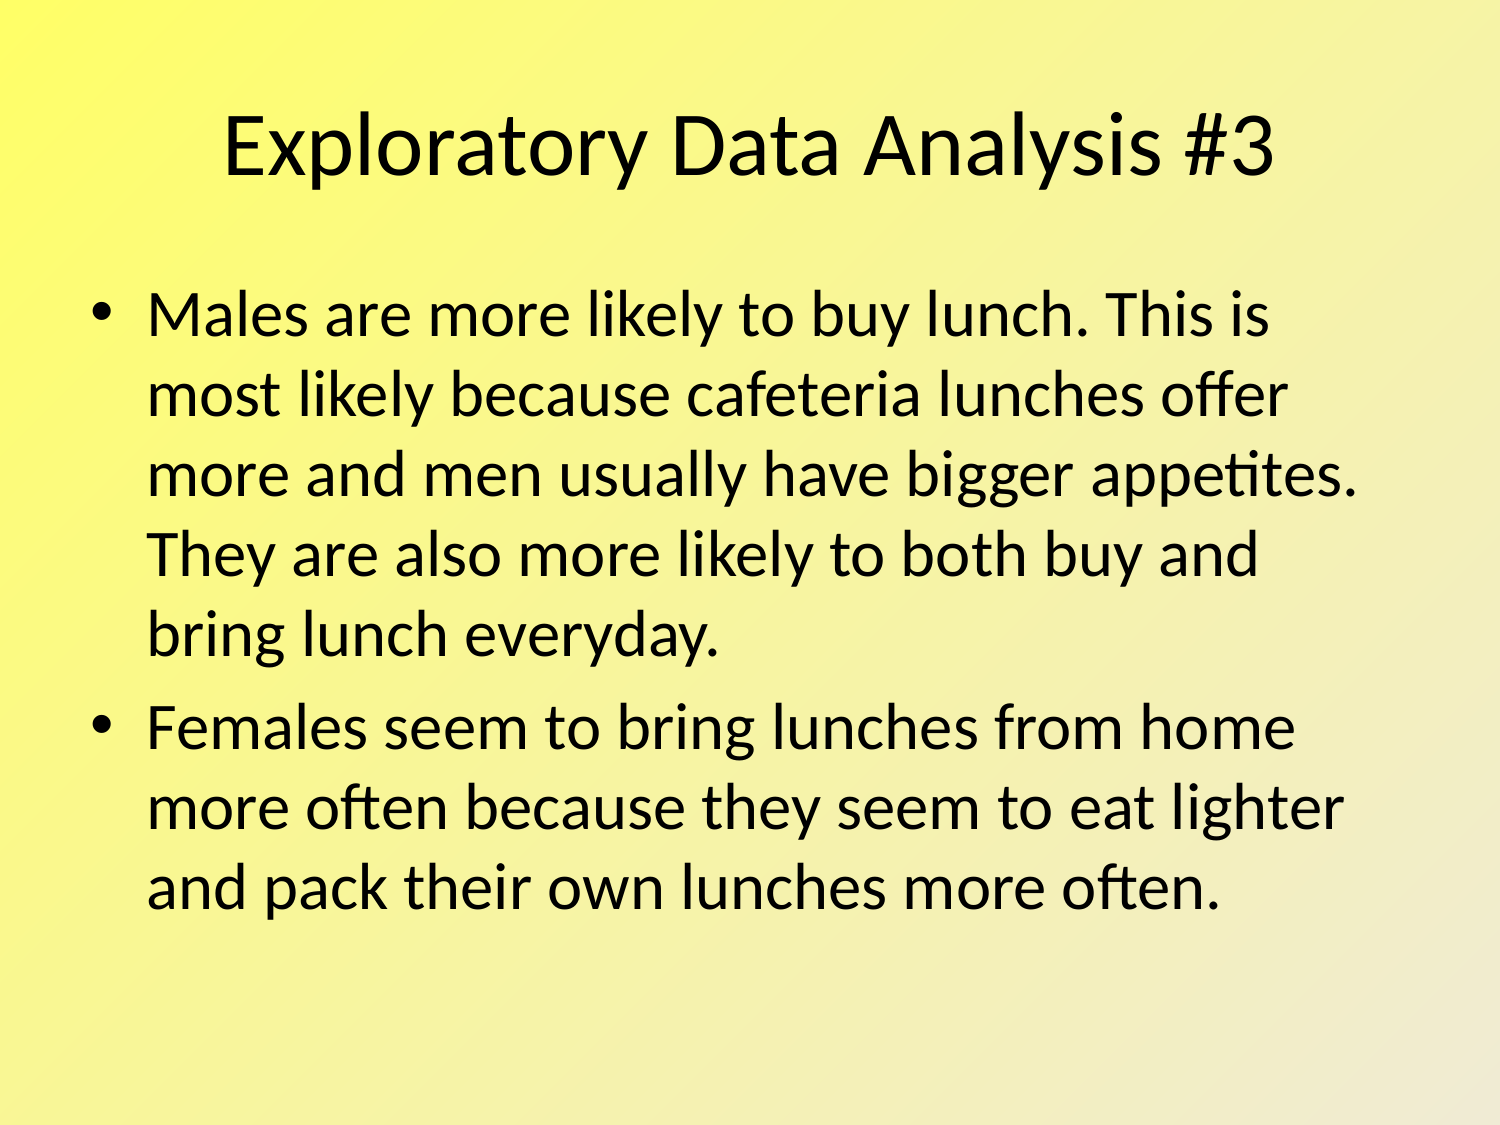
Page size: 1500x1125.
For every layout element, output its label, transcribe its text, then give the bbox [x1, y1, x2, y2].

title Exploratory Data Analysis #3 [75, 45, 1425, 233]
list Males are more likely to buy lunch. This is most likely because cafeteria lunches offer more and men usually have bigger appetites. They are also more likely to both buy and bring lunch everyday. Females seem to bring lunches from home more often because they seem to eat lighter and pack their own lunches more often. [75, 262, 1425, 1005]
